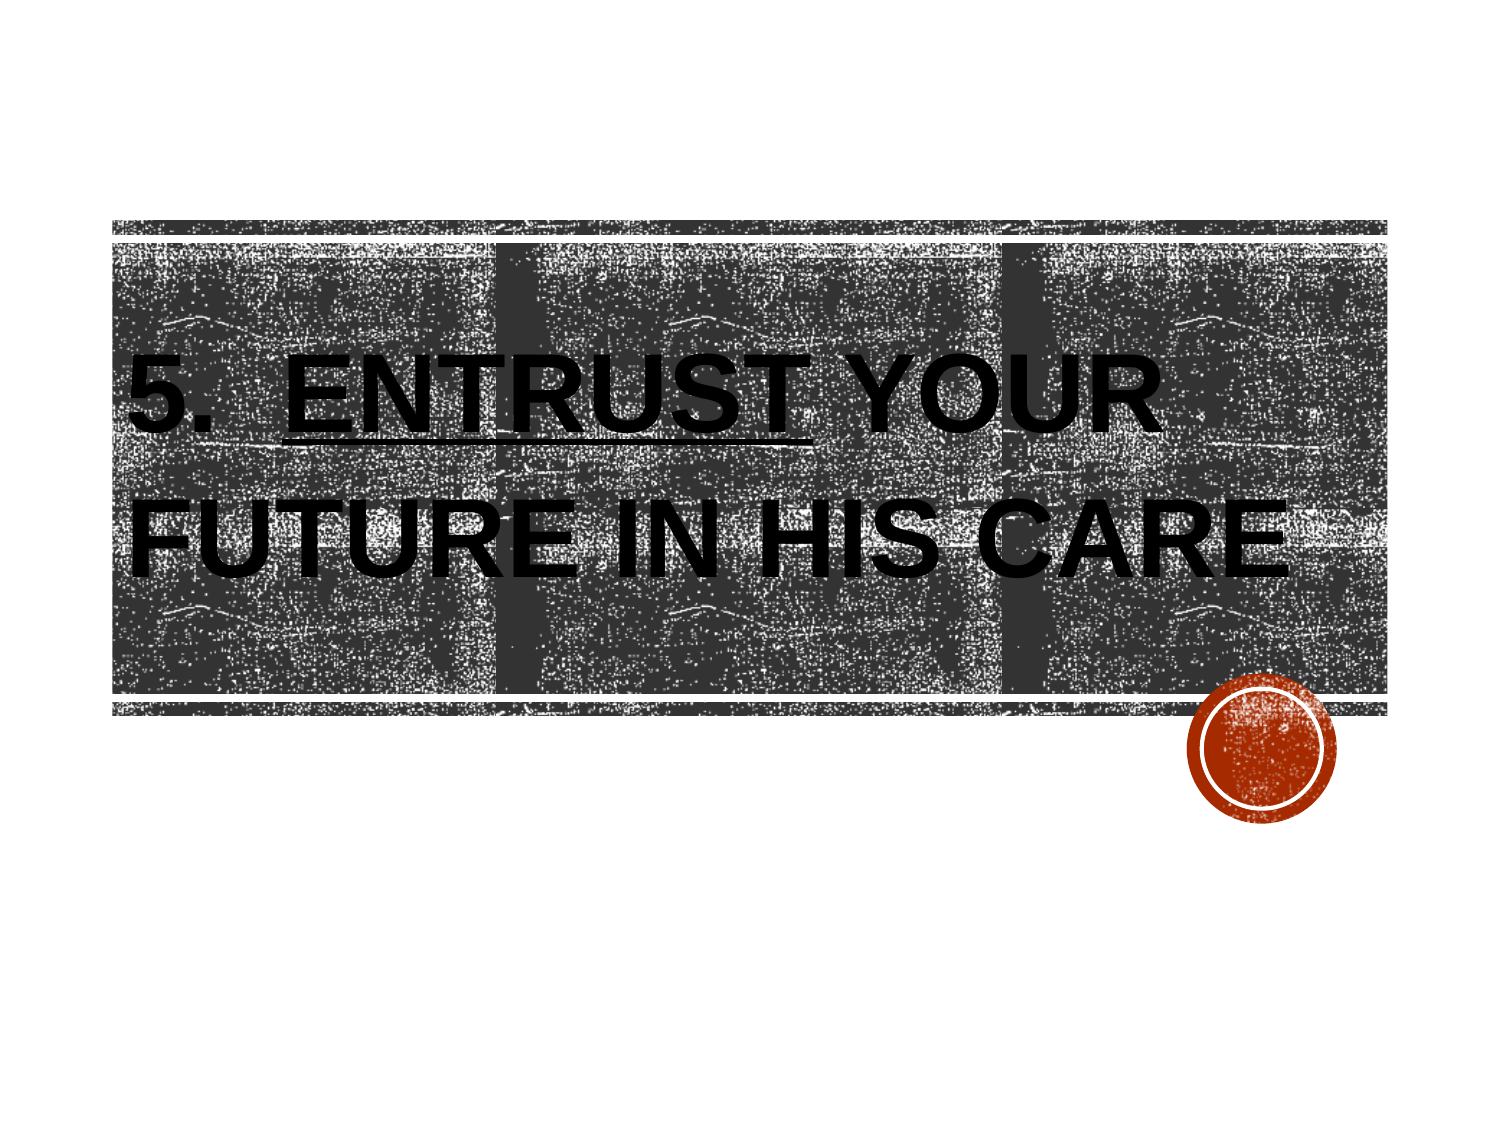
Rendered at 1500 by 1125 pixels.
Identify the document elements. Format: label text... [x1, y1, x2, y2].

text_box 5. ENTRUST YOUR FUTURE IN HIS CARE [110, 303, 1374, 607]
